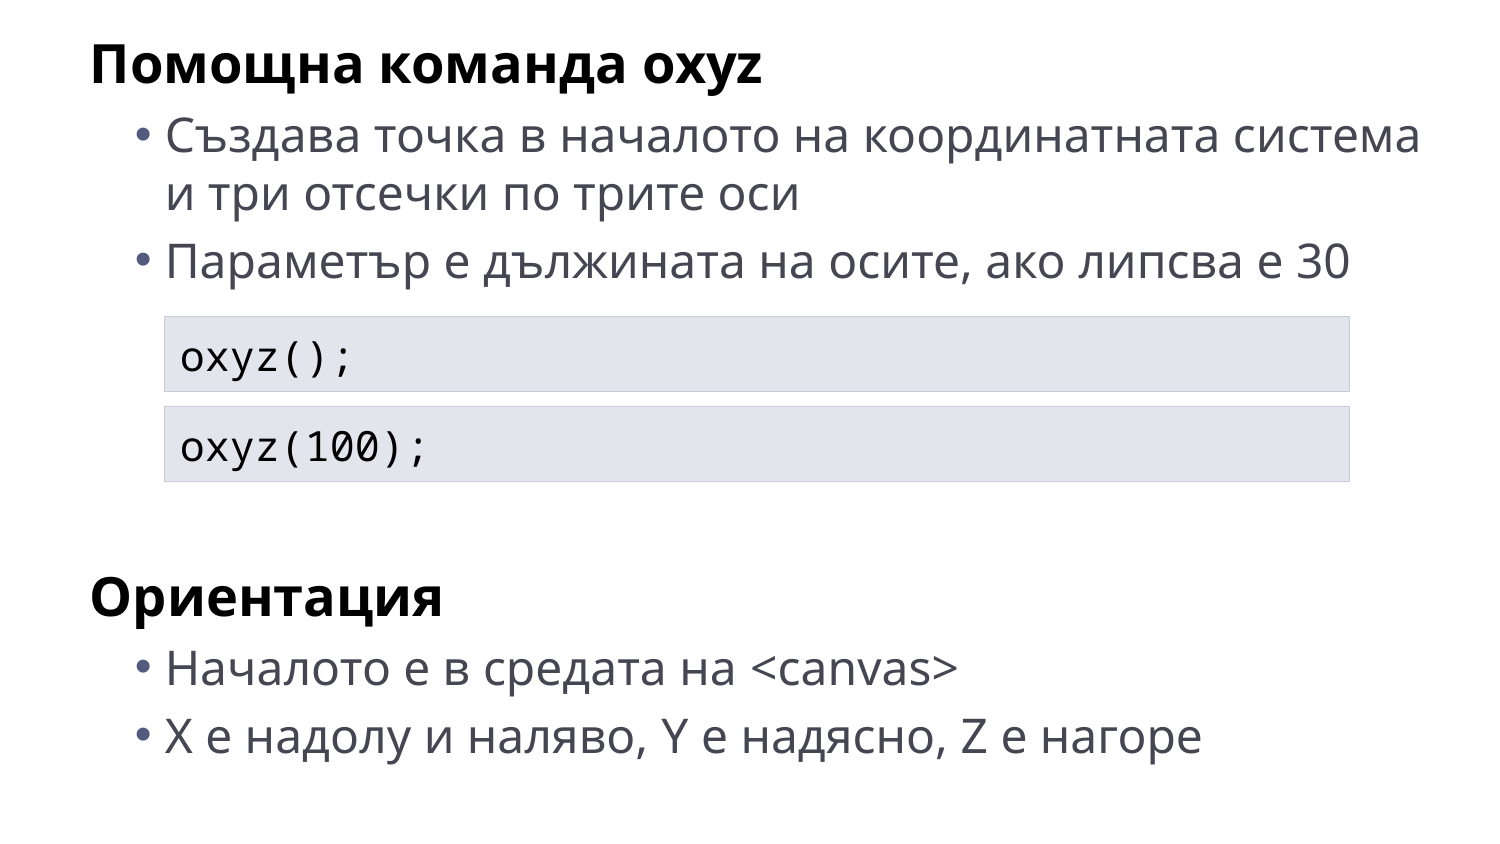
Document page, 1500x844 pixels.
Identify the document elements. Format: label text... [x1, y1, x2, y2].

text_box oxyz(100); [164, 406, 1350, 482]
list Помощна команда oxyz Създава точка в началото на координатната система и три отсечки по трите оси Параметър е дължината на осите, ако липсва е 30 Ориентация Началото е в средата на <canvas> X е надолу и наляво, Y е надясно, Z е нагоре [75, 21, 1475, 835]
text_box oxyz(); [164, 316, 1350, 392]
